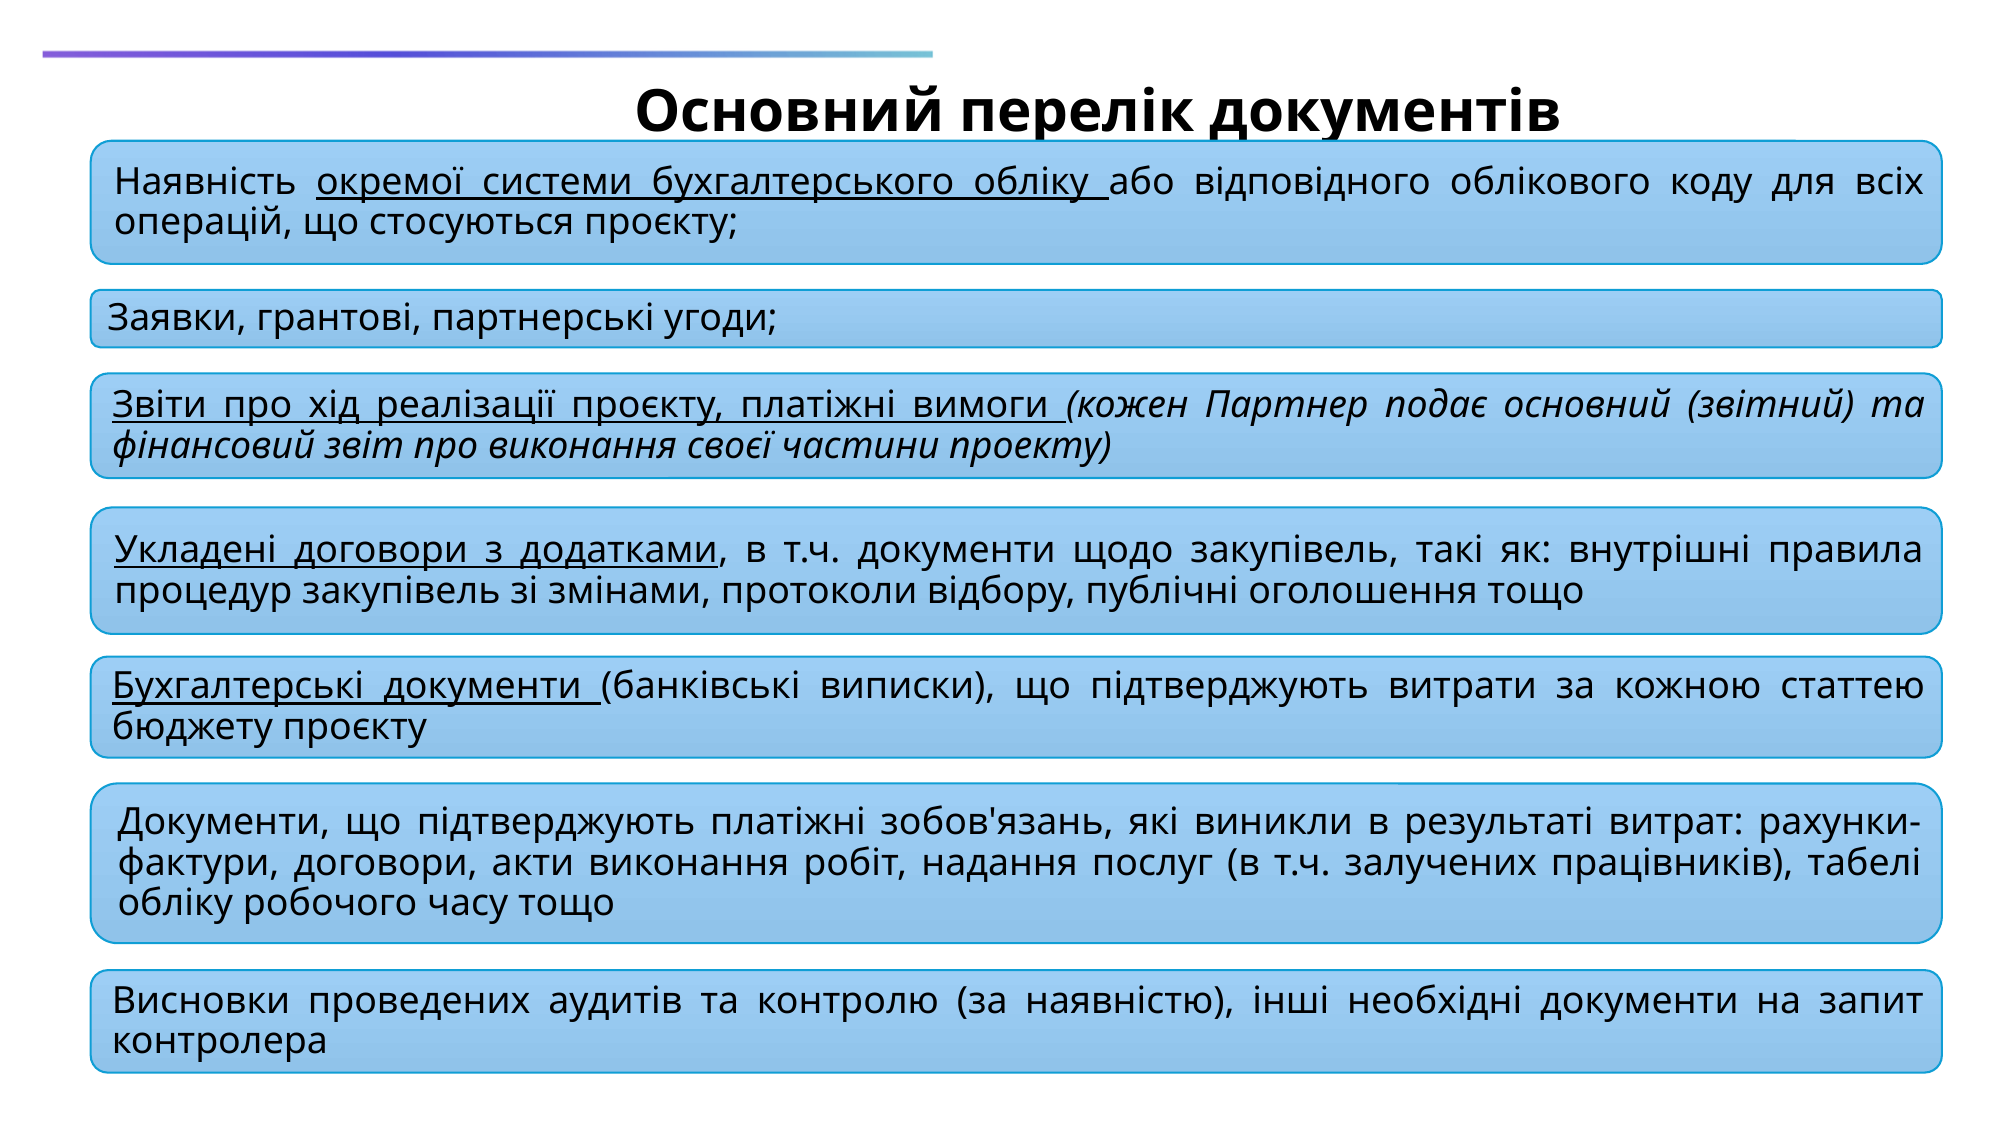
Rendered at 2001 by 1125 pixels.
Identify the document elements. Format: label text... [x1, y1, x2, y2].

text_box Основний перелік документів [469, 66, 1728, 139]
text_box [90, 139, 1943, 1074]
picture [42, 39, 1795, 66]
